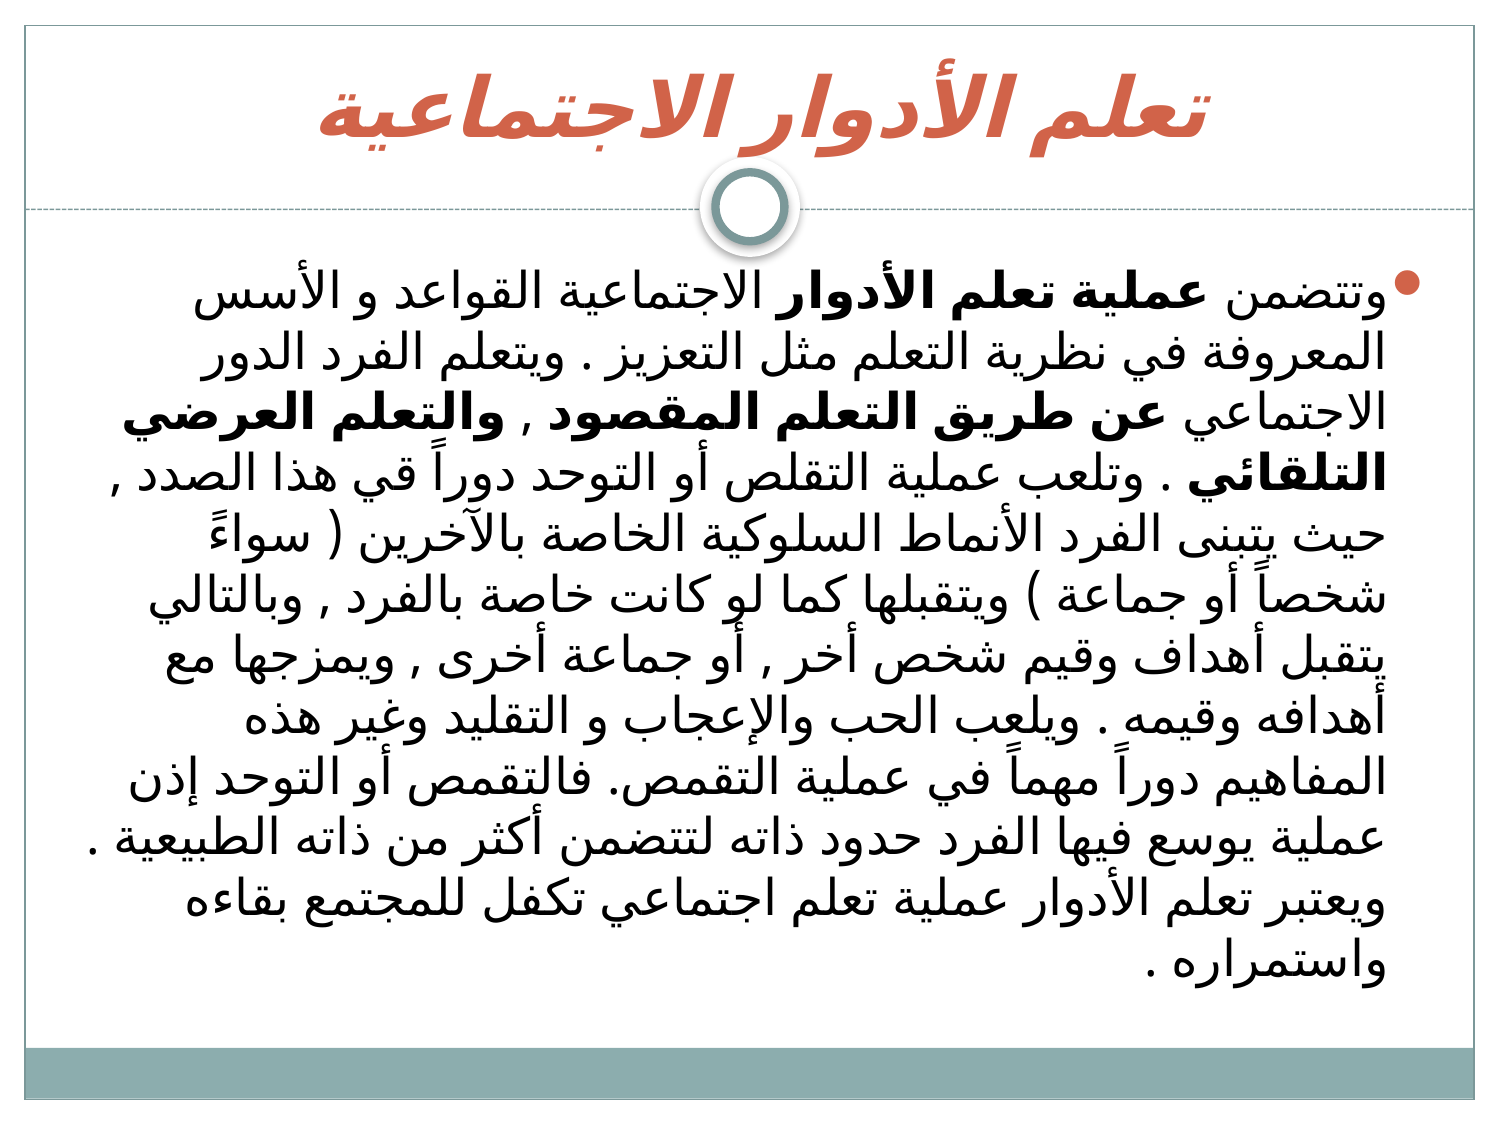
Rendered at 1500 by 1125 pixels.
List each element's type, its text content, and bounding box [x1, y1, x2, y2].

list وتتضمن عملية تعلم الأدوار الاجتماعية القواعد و الأسس المعروفة في نظرية التعلم مثل التعزيز . ويتعلم الفرد الدور الاجتماعي عن طريق التعلم المقصود , والتعلم العرضي التلقائي . وتلعب عملية التقلص أو التوحد دوراً قي هذا الصدد , حيث يتبنى الفرد الأنماط السلوكية الخاصة بالآخرين ( سواءً شخصاً أو جماعة ) ويتقبلها كما لو كانت خاصة بالفرد , وبالتالي يتقبل أهداف وقيم شخص أخر , أو جماعة أخرى , ويمزجها مع أهدافه وقيمه . ويلعب الحب والإعجاب و التقليد وغير هذه المفاهيم دوراً مهماً في عملية التقمص. فالتقمص أو التوحد إذن عملية يوسع فيها الفرد حدود ذاته لتتضمن أكثر من ذاته الطبيعية . ويعتبر تعلم الأدوار عملية تعلم اجتماعي تكفل للمجتمع بقاءه واستمراره . [49, 250, 1445, 1001]
title تعلم الأدوار الاجتماعية [49, 37, 1450, 162]
